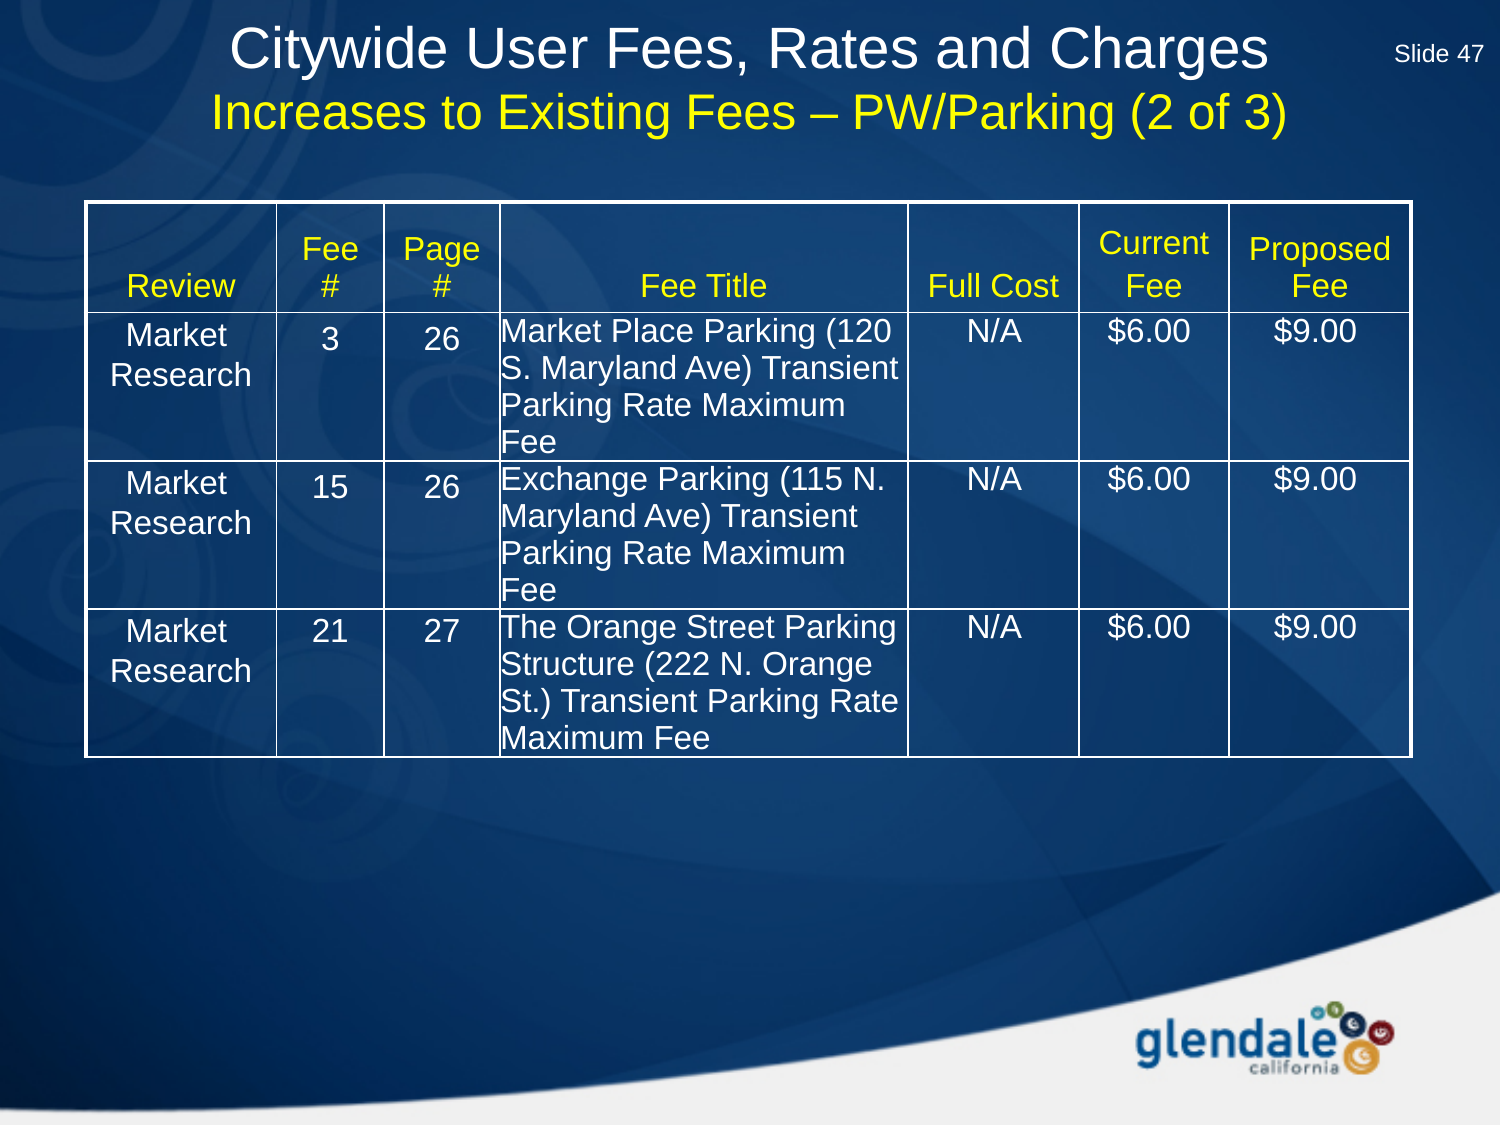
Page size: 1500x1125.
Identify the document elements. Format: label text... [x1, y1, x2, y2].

table_cell $9.00 [1230, 610, 1409, 756]
slide_number Slide 47 [1425, 0, 1500, 75]
table_header Review [88, 204, 276, 312]
table_cell Market Research [88, 610, 276, 756]
table_cell N/A [909, 462, 1078, 608]
table_header Fee Title [501, 204, 907, 312]
table_cell $6.00 [1080, 462, 1228, 608]
table_header Page # [385, 204, 499, 312]
table_cell N/A [909, 313, 1078, 460]
table_cell 26 [385, 313, 499, 460]
table_cell Market Research [88, 313, 276, 460]
table_cell 21 [277, 610, 383, 756]
table_cell The Orange Street Parking Structure (222 N. Orange St.) Transient Parking Rate Maximum Fee [501, 610, 907, 756]
table_cell Exchange Parking (115 N. Maryland Ave) Transient Parking Rate Maximum Fee [501, 462, 907, 608]
table_cell 27 [385, 610, 499, 756]
table_header Fee # [277, 204, 383, 312]
table_cell $6.00 [1080, 313, 1228, 460]
text_box Citywide User Fees, Rates and Charges Increases to Existing Fees – PW/Parking (2 of 3) [74, 0, 1425, 150]
table_cell 15 [277, 462, 383, 608]
table_cell Market Place Parking (120 S. Maryland Ave) Transient Parking Rate Maximum Fee [501, 313, 907, 460]
table_cell 3 [277, 313, 383, 460]
table_cell $9.00 [1230, 313, 1409, 460]
table_cell Market Research [88, 462, 276, 608]
table_cell N/A [909, 610, 1078, 756]
table_header Full Cost [909, 204, 1078, 312]
table_cell $6.00 [1080, 610, 1228, 756]
table_header Proposed Fee [1230, 204, 1409, 312]
picture [0, 0, 1500, 1125]
table_header Current Fee [1080, 204, 1228, 312]
table_cell 26 [385, 462, 499, 608]
table_cell $9.00 [1230, 462, 1409, 608]
